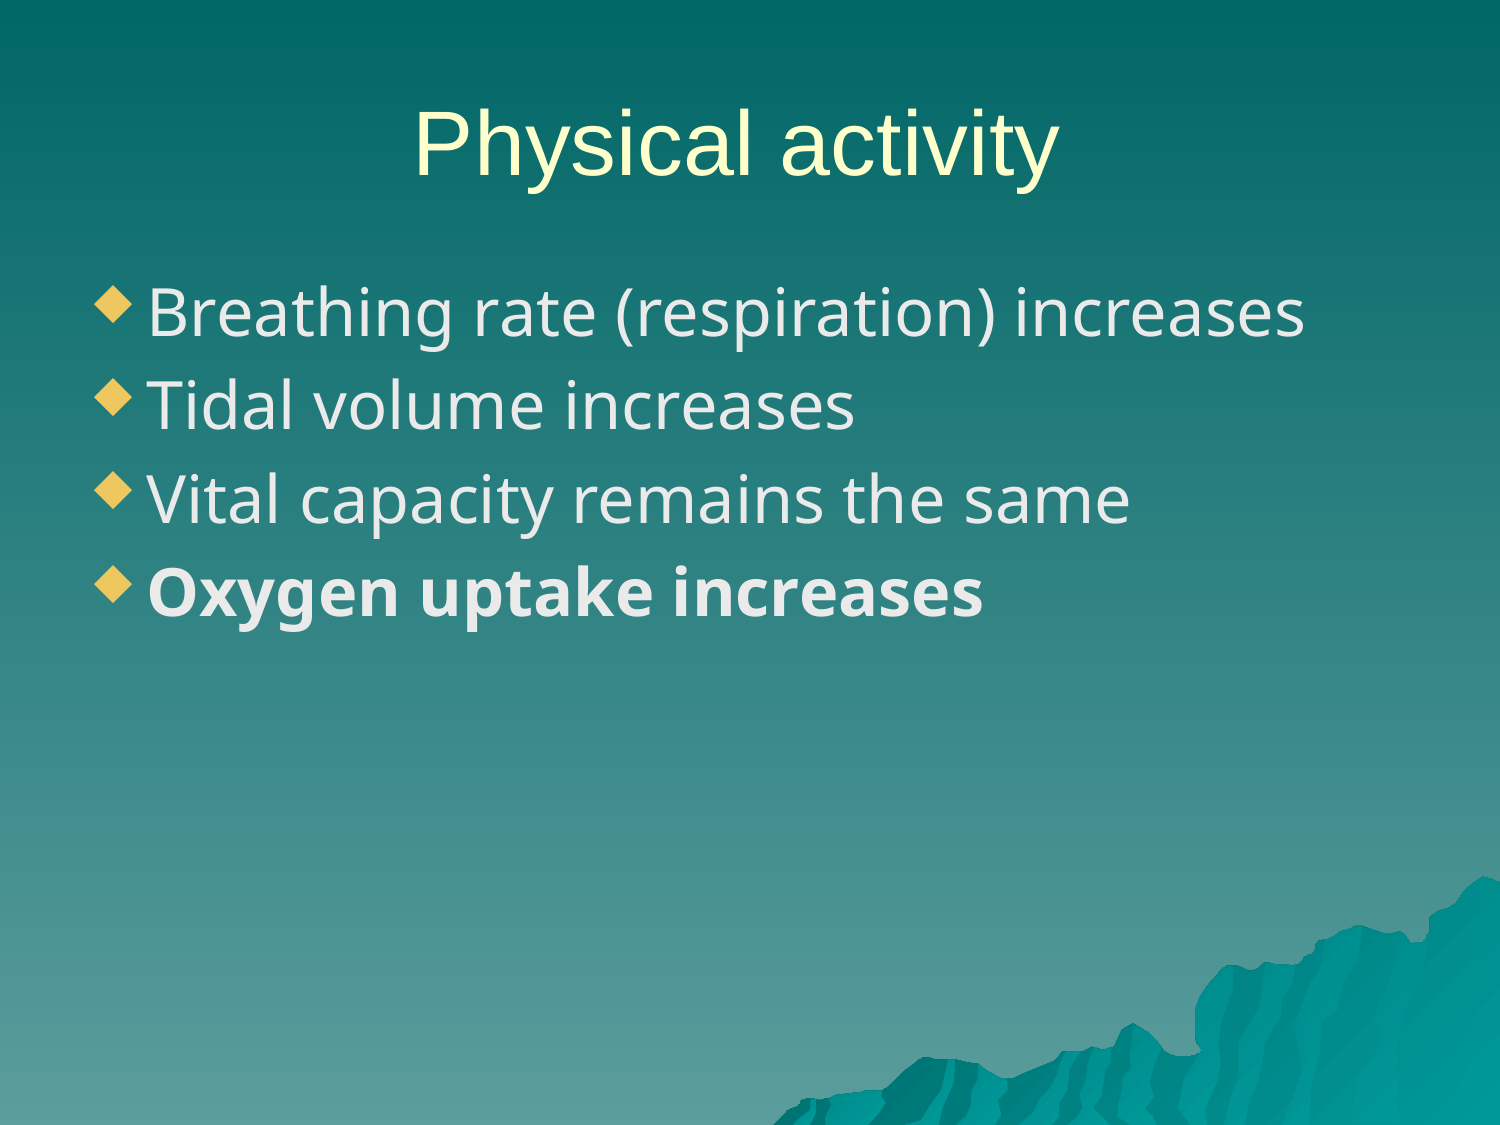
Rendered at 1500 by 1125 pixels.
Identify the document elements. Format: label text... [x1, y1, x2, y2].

list Breathing rate (respiration) increases Tidal volume increases Vital capacity remains the same Oxygen uptake increases [74, 262, 1426, 1006]
title Physical activity [74, 45, 1426, 233]
